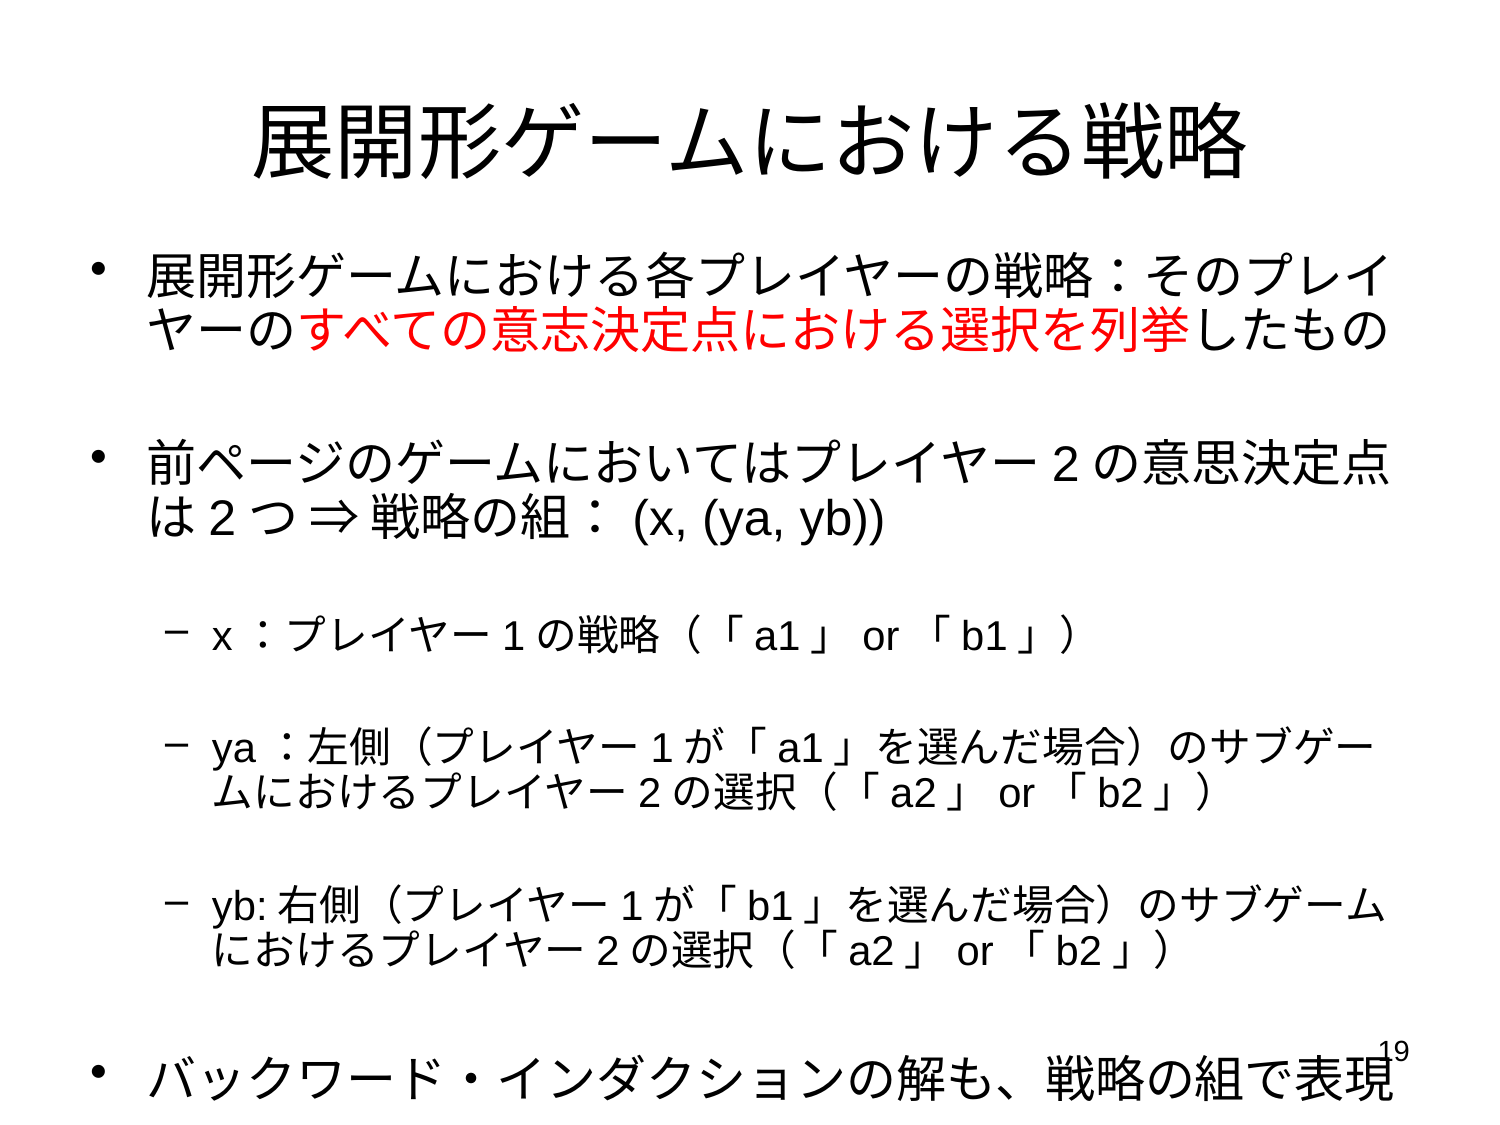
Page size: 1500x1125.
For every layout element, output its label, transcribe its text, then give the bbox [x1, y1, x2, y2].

title 展開形ゲームにおける戦略 [75, 45, 1425, 233]
slide_number 19 [1074, 1024, 1426, 1103]
list 展開形ゲームにおける各プレイヤーの戦略：そのプレイヤーのすべての意志決定点における選択を列挙したもの 前ページのゲームにおいてはプレイヤー2の意思決定点は2つ ⇒ 戦略の組：(x, (ya, yb)) x：プレイヤー1の戦略（「a1」or「b1」） ya：左側（プレイヤー1が「a1」を選んだ場合）のサブゲームにおけるプレイヤー2の選択（「a2」or「b2」） yb:右側（プレイヤー1が「b1」を選んだ場合）のサブゲームにおけるプレイヤー2の選択（「a2」or「b2」） バックワード・インダクションの解も、戦略の組で表現 [75, 243, 1425, 1071]
